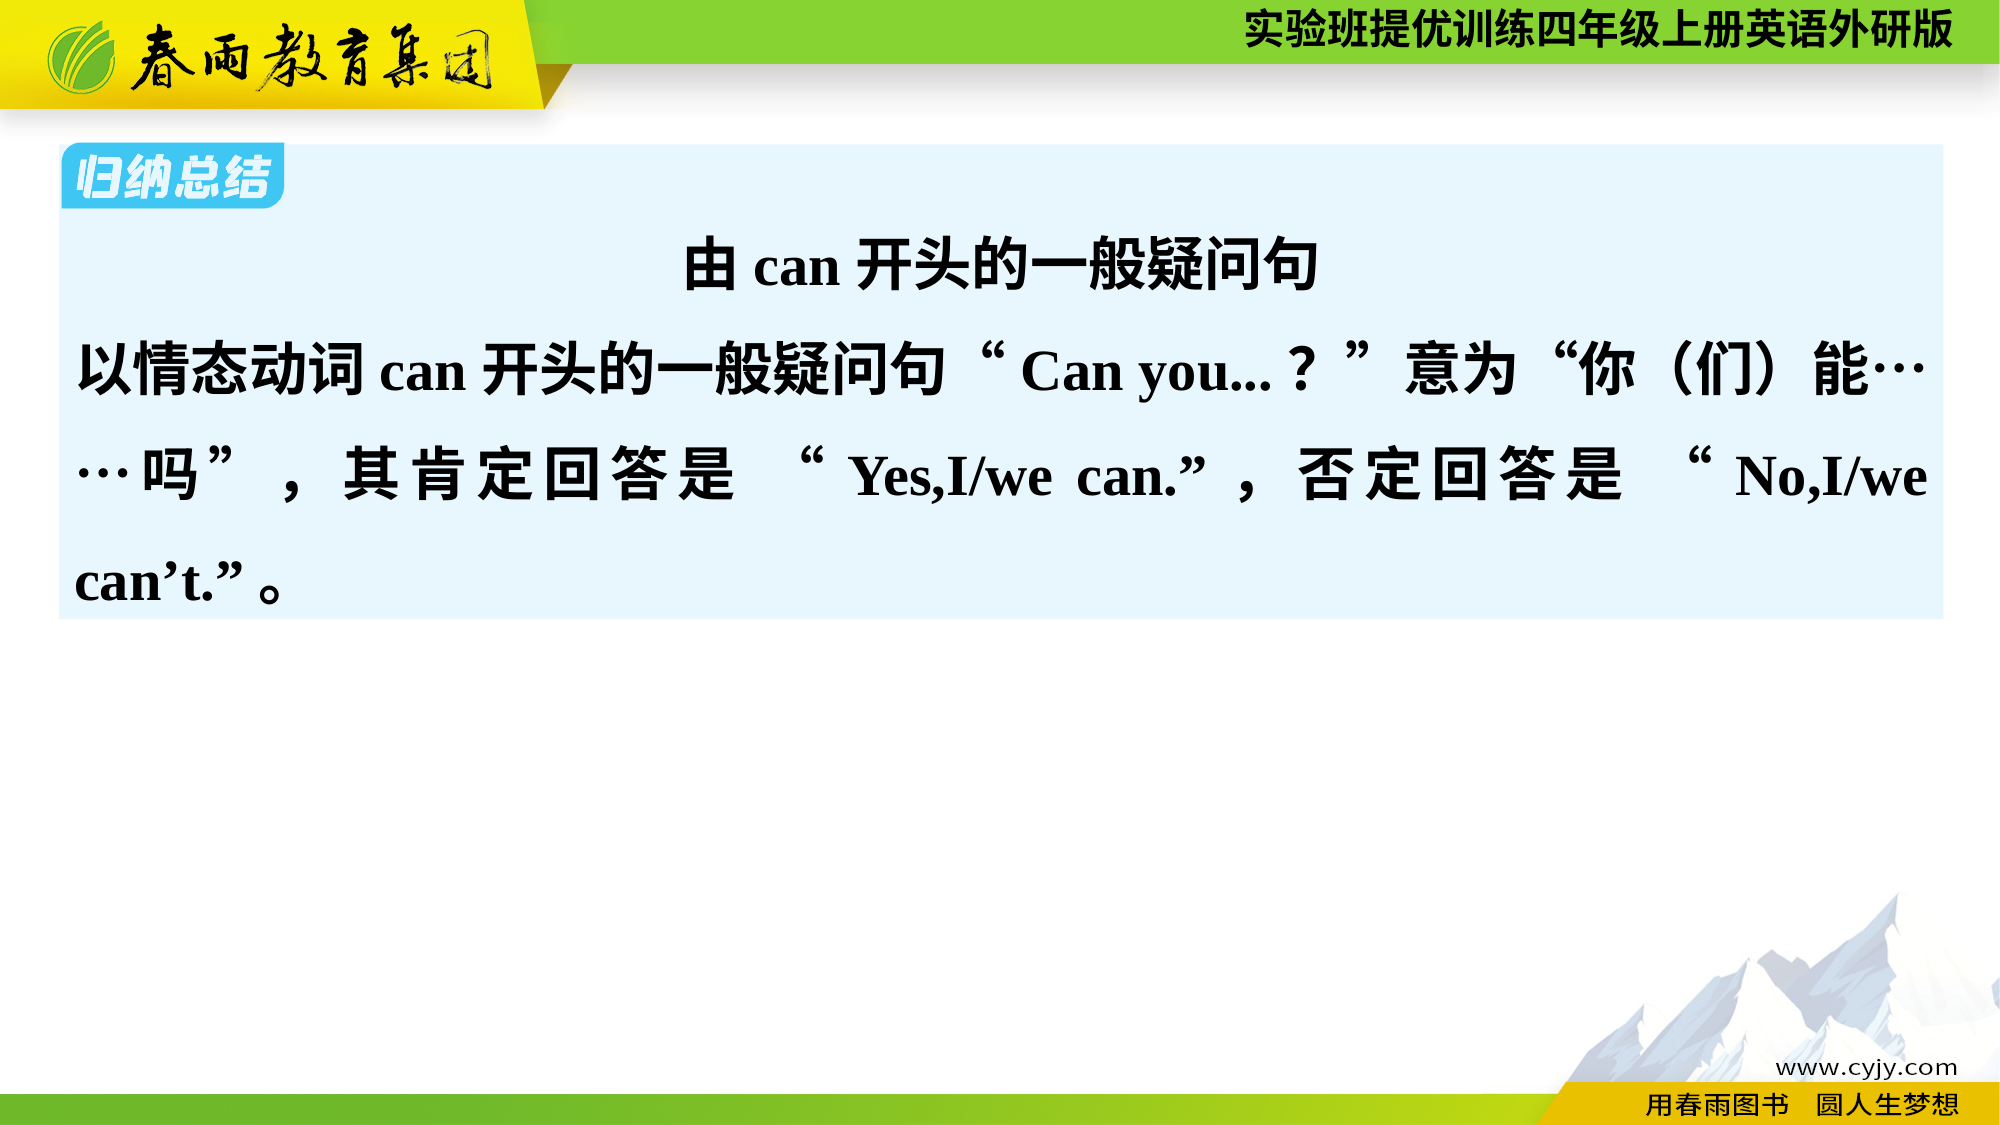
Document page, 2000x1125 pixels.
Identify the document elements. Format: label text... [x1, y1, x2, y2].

picture [0, 0, 2000, 1125]
text_box 由can开头的一般疑问句 以情态动词can开头的一般疑问句“Can you...？”意为“你（们）能……吗”，其肯定回答是 “Yes,I/we can.”，否定回答是 “No,I/we can’t.”。 [59, 144, 1944, 620]
